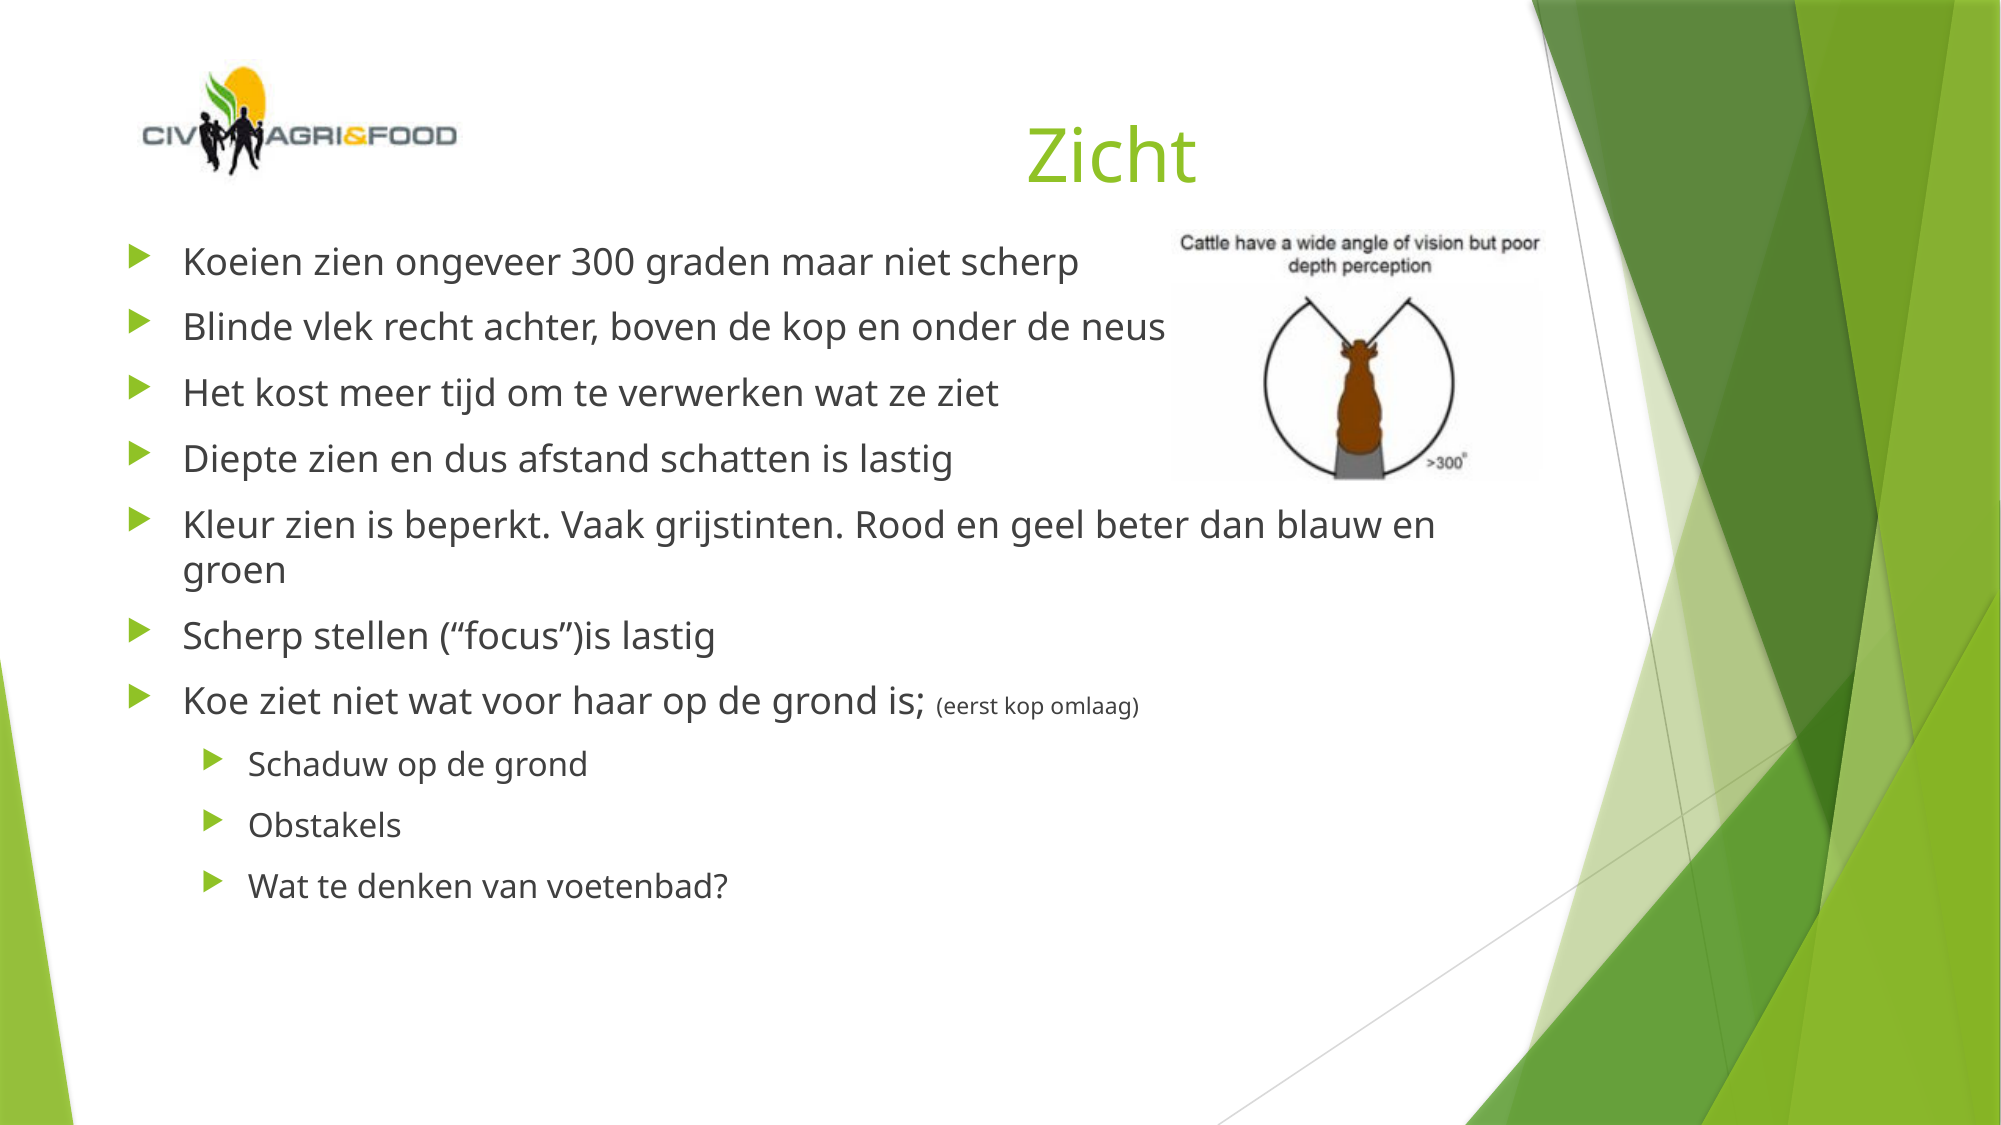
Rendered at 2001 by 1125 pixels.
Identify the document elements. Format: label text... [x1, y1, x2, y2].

picture [137, 59, 463, 99]
title Zicht [111, 99, 1522, 230]
picture [1171, 229, 1546, 484]
list Koeien zien ongeveer 300 graden maar niet scherp Blinde vlek recht achter, boven de kop en onder de neus Het kost meer tijd om te verwerken wat ze ziet Diepte zien en dus afstand schatten is lastig Kleur zien is beperkt. Vaak grijstinten. Rood en geel beter dan blauw en groen Scherp stellen (“focus”)is lastig Koe ziet niet wat voor haar op de grond is; (eerst kop omlaag) Schaduw op de grond Obstakels Wat te denken van voetenbad? [111, 230, 1522, 992]
